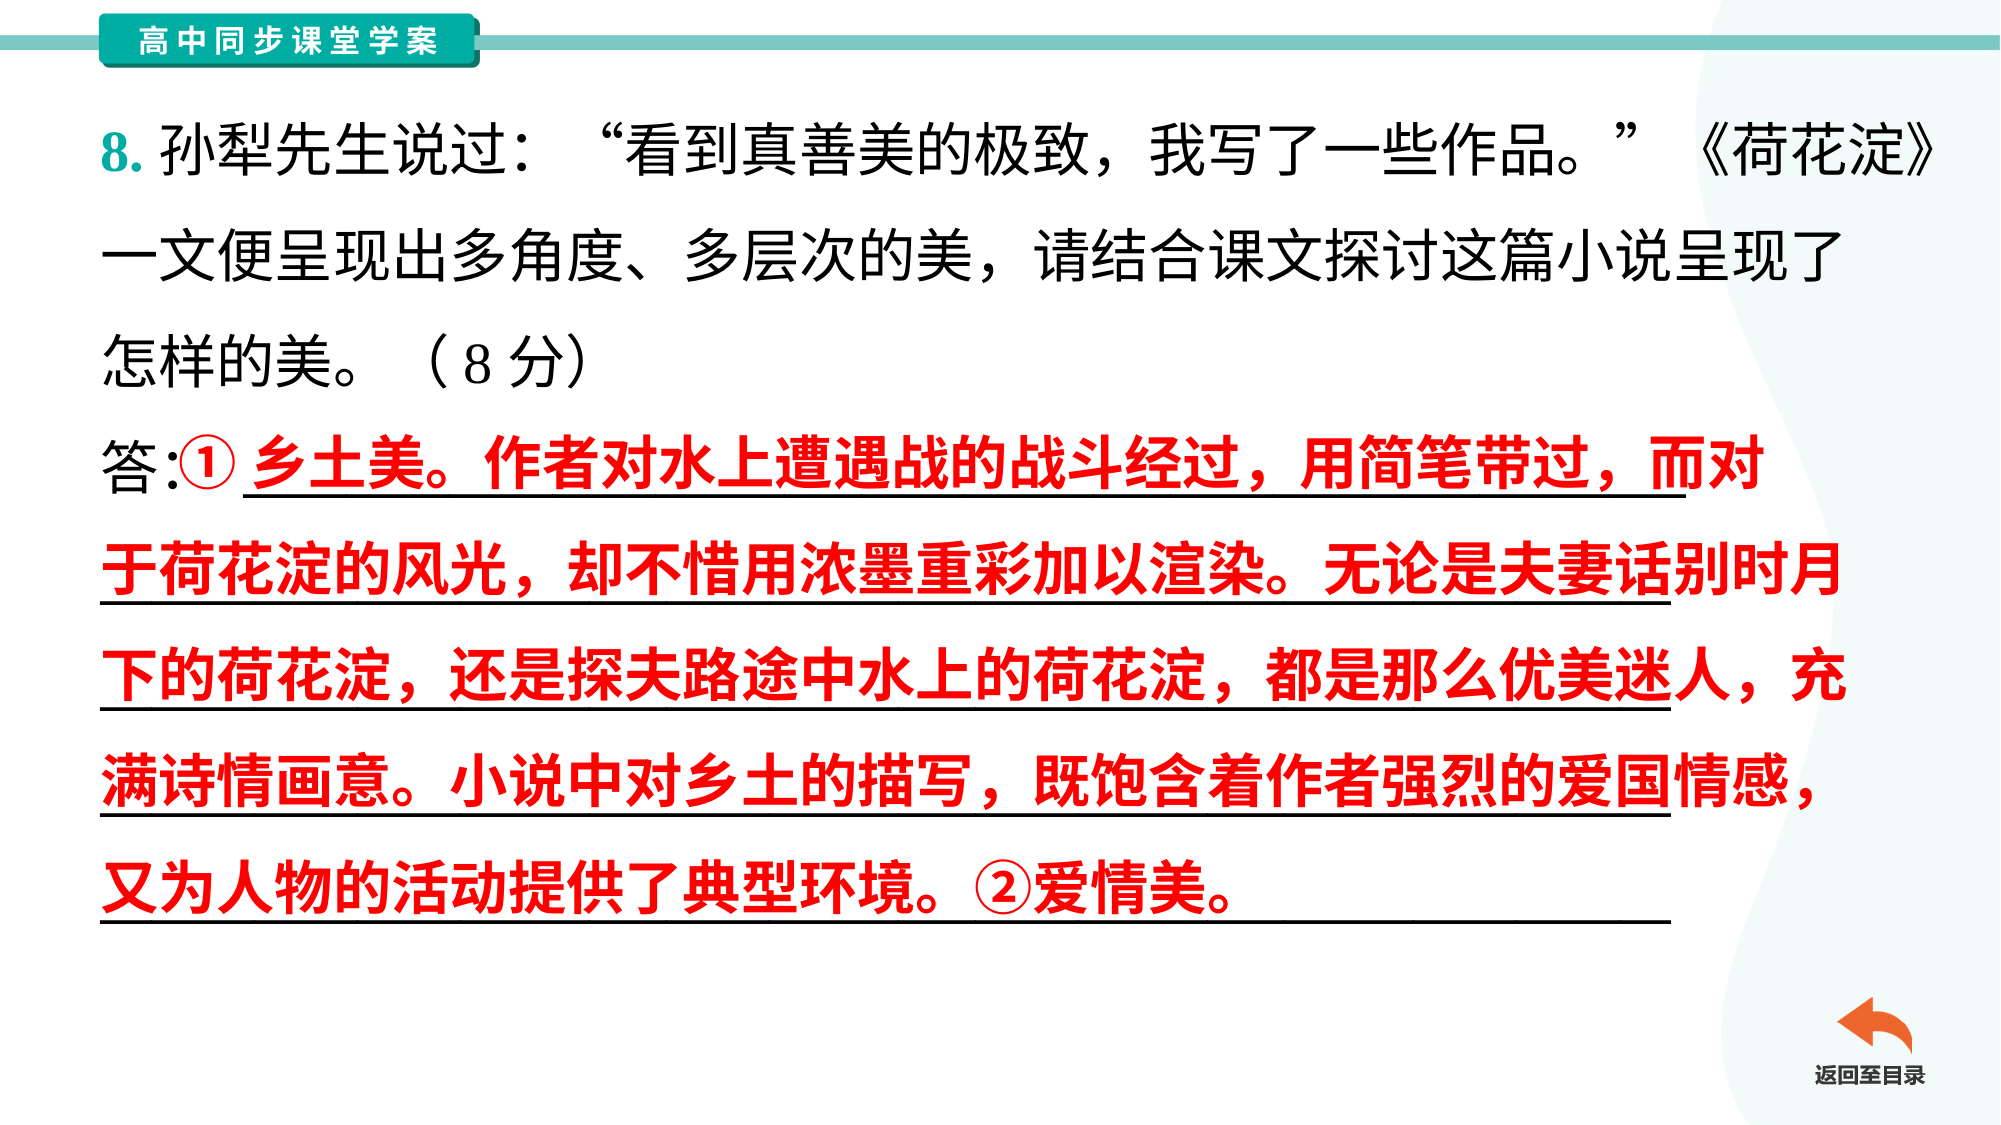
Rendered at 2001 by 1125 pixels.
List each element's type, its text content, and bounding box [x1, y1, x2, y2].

text_box 8.孙犁先生说过：“看到真善美的极致，我写了一些作品。”《荷花淀》 一文便呈现出多角度、多层次的美，请结合课文探讨这篇小说呈现了 怎样的美。（8分） 答： ________________________________________________________ _____________________________________________________________ _____________________________________________________________ _____________________________________________________________ _____________________________________________________________ [100, 76, 1899, 389]
picture [0, 0, 2000, 1125]
text_box 8.孙犁先生说过：“看到真善美的极致，我写了一些作品。”《荷花淀》 一文便呈现出多角度、多层次的美，请结合课文探讨这篇小说呈现了 怎样的美。（8分） 答： ________________________________________________________ _____________________________________________________________ _____________________________________________________________ _____________________________________________________________ _____________________________________________________________ [100, 921, 1899, 927]
text_box ①乡土美。作者对水上遭遇战的战斗经过，用简笔带过，而对 于荷花淀的风光，却不惜用浓墨重彩加以渲染。无论是夫妻话别时月 下的荷花淀，还是探夫路途中水上的荷花淀，都是那么优美迷人，充 满诗情画意。小说中对乡土的描写，既饱含着作者强烈的爱国情感， 又为人物的活动提供了典型环境。②爱情美。 [100, 389, 1899, 921]
